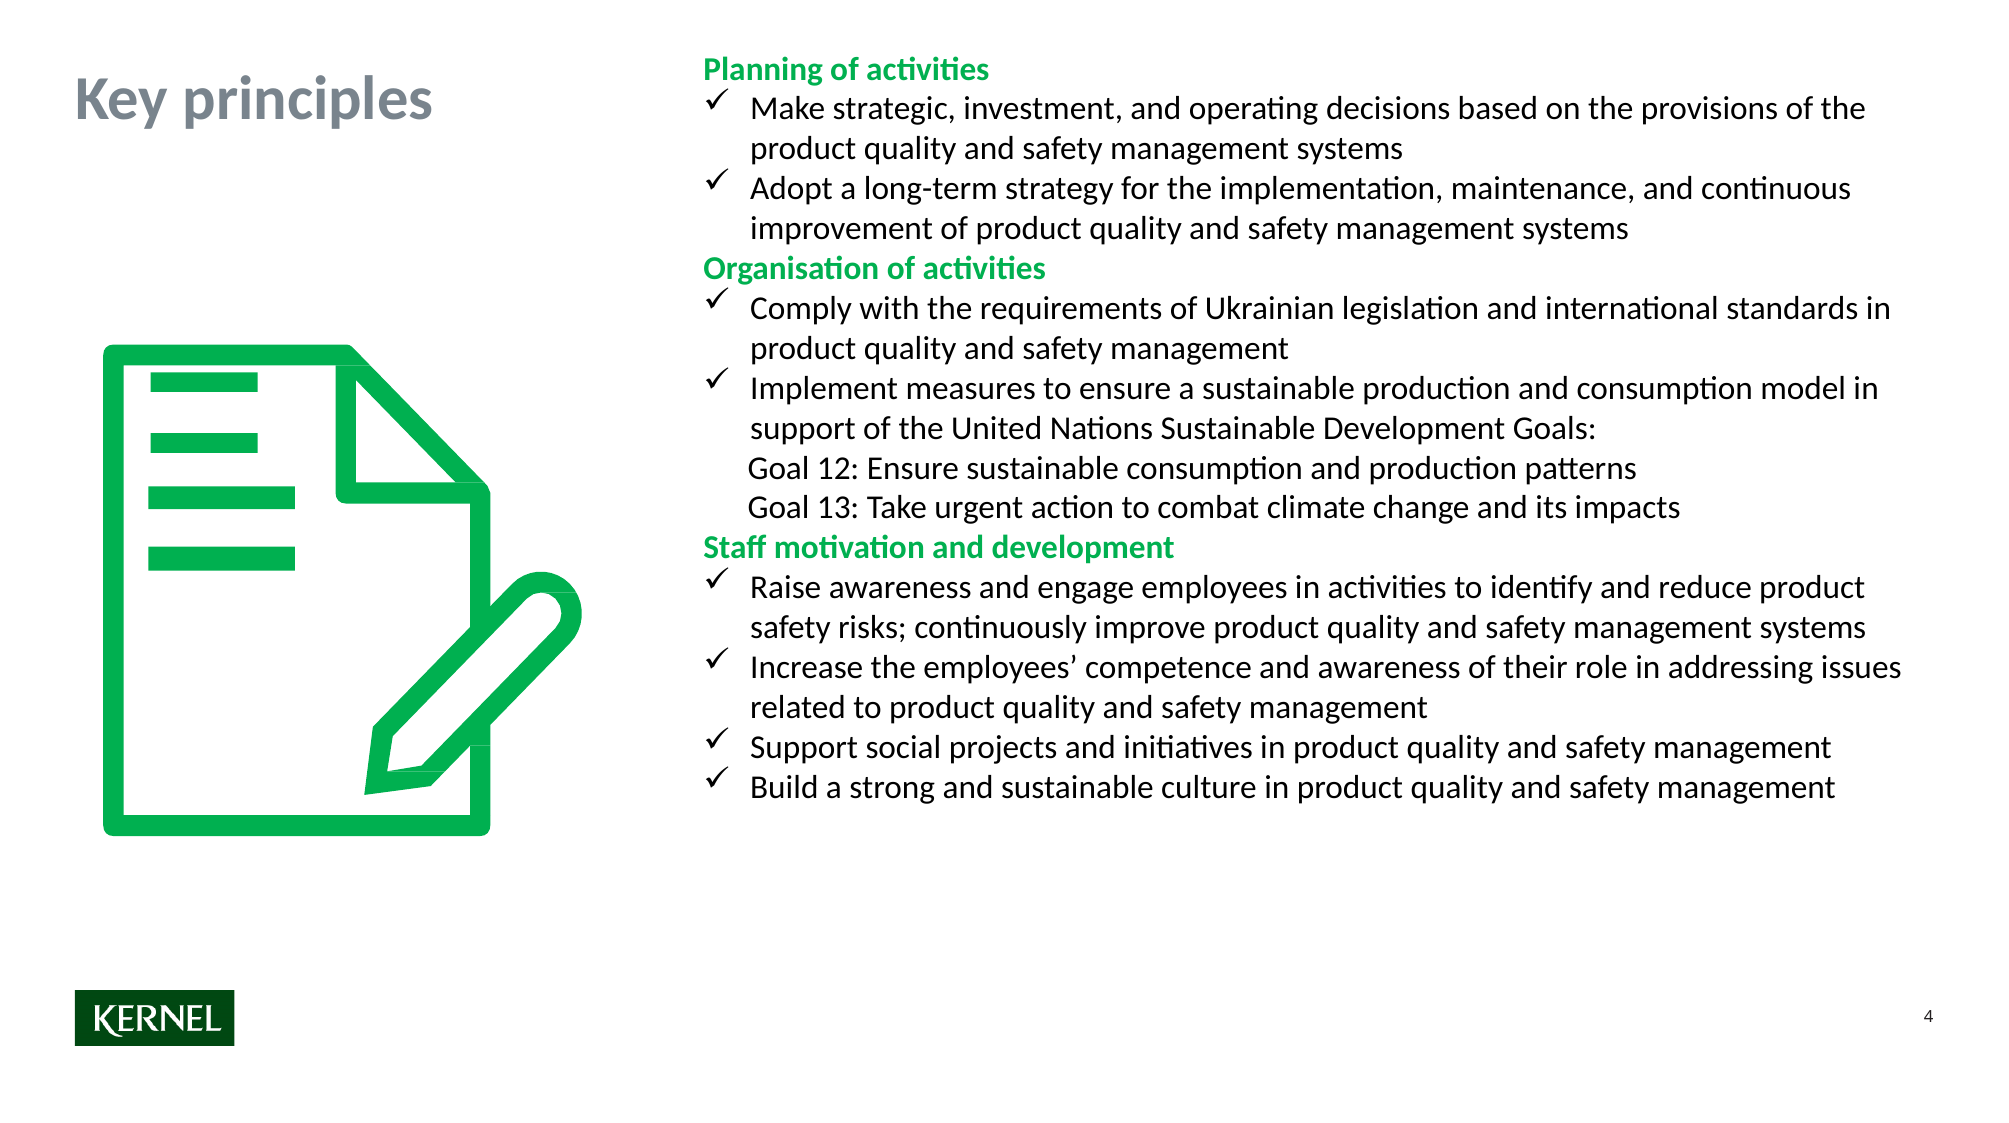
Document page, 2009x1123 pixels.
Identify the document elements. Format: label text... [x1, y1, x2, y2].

slide_number 4 [1919, 1006, 1938, 1027]
picture [74, 990, 235, 1046]
text_box [148, 486, 295, 510]
text_box [150, 372, 258, 392]
text_box [150, 433, 258, 453]
text_box Planning of activities Make strategic, investment, and operating decisions based on the provisions of the product quality and safety management systems Adopt a long-term strategy for the implementation, maintenance, and continuous improvement of product quality and safety management systems Organisation of activities Comply with the requirements of Ukrainian legislation and international standards in product quality and safety management Implement measures to ensure a sustainable production and consumption model in support of the United Nations Sustainable Development Goals: Goal 12: Ensure sustainable consumption and production patterns Goal 13: Take urgent action to combat climate change and its impacts Staff motivation and development Raise awareness and engage employees in activities to identify and reduce product safety risks; continuously improve product quality and safety management systems Increase the employees’ competence and awareness of their role in addressing issues related to product quality and safety management Support social projects and initiatives in product quality and safety management Build a strong and sustainable culture in product quality and safety management [703, 44, 1905, 806]
text_box [103, 344, 582, 837]
text_box [148, 546, 295, 571]
text_box Key principles [72, 54, 1292, 132]
